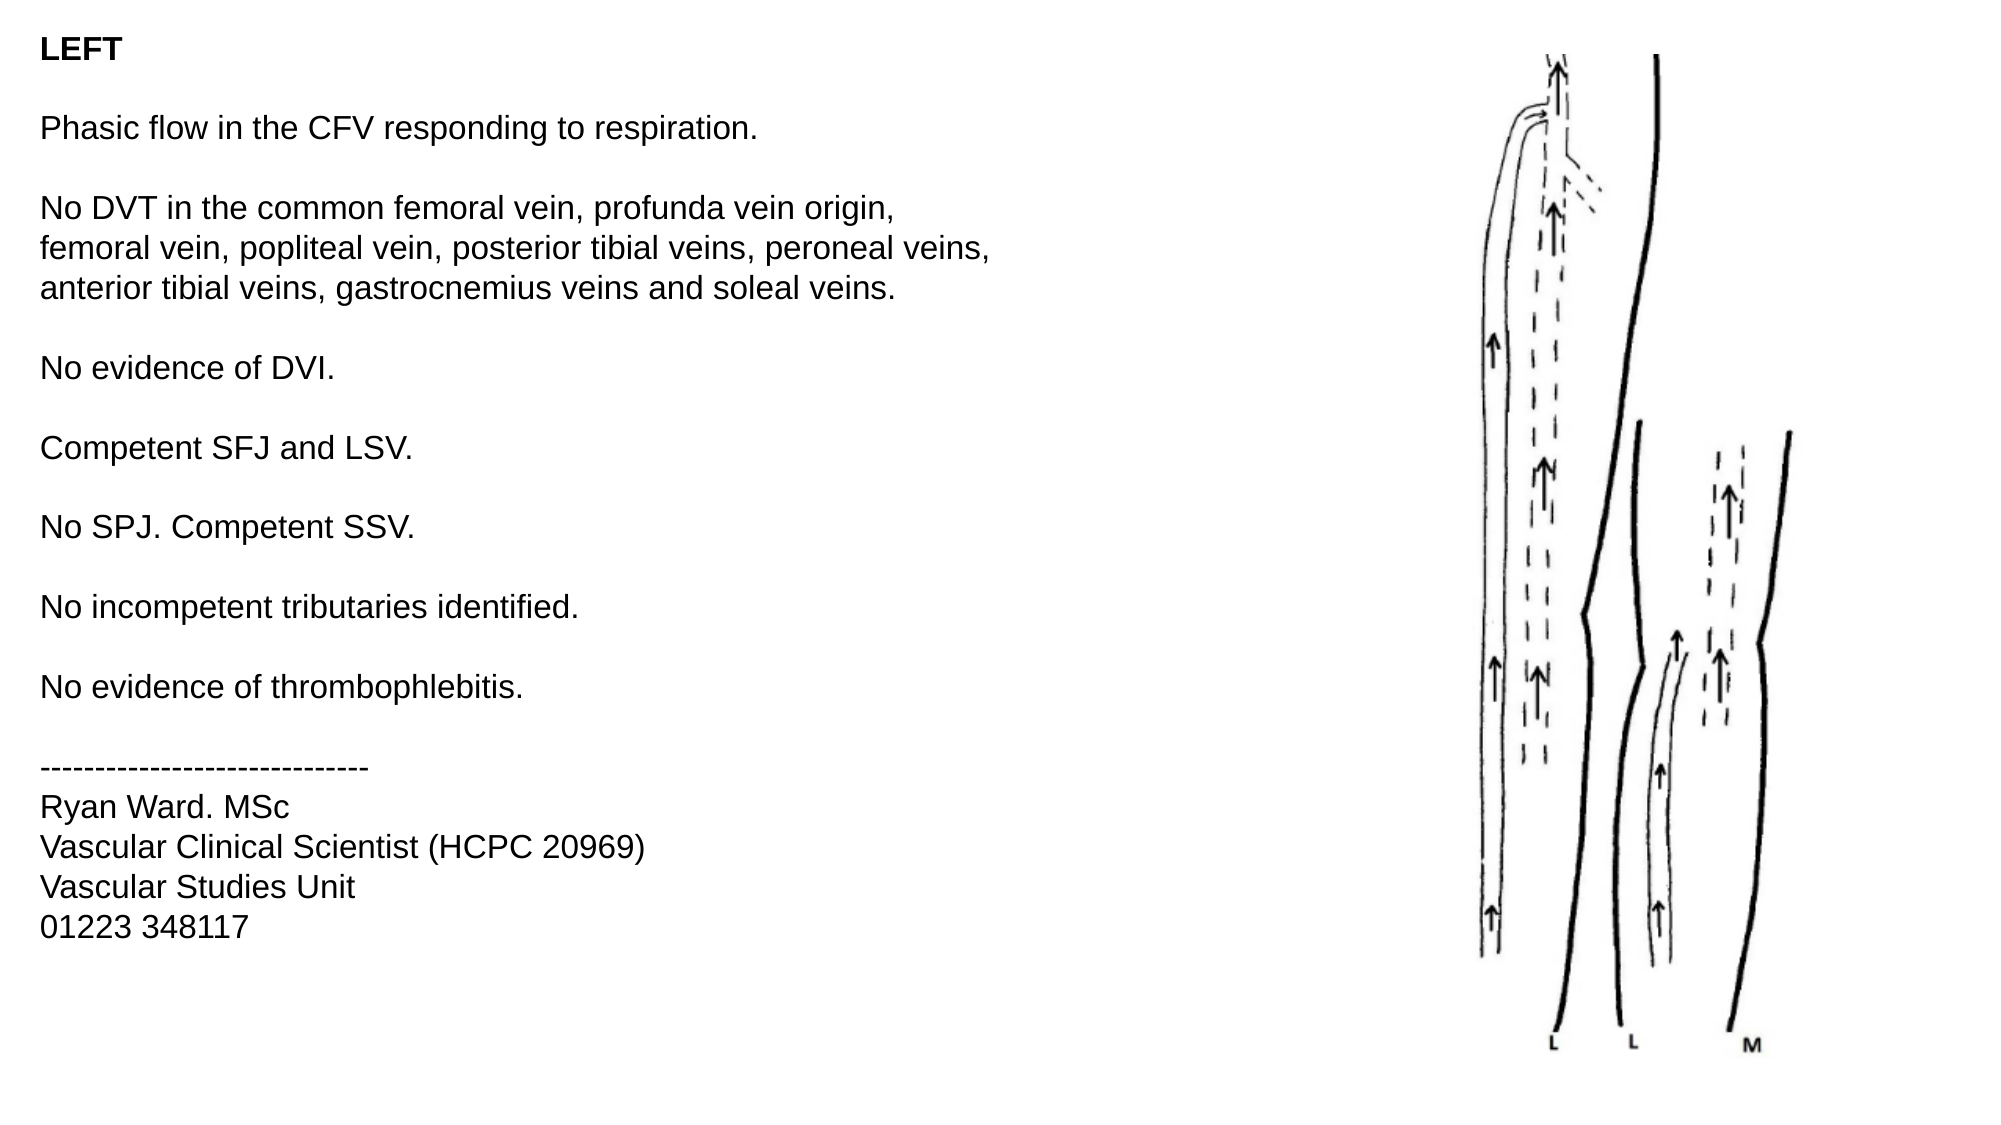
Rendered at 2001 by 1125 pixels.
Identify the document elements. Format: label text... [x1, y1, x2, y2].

picture [1472, 54, 1911, 1059]
text_box LEFT Phasic flow in the CFV responding to respiration. No DVT in the common femoral vein, profunda vein origin, femoral vein, popliteal vein, posterior tibial veins, peroneal veins, anterior tibial veins, gastrocnemius veins and soleal veins. No evidence of DVI. Competent SFJ and LSV. No SPJ. Competent SSV. No incompetent tributaries identified. No evidence of thrombophlebitis. ------------------------------ Ryan Ward. MSc Vascular Clinical Scientist (HCPC 20969) Vascular Studies Unit 01223 348117 [24, 19, 1025, 953]
